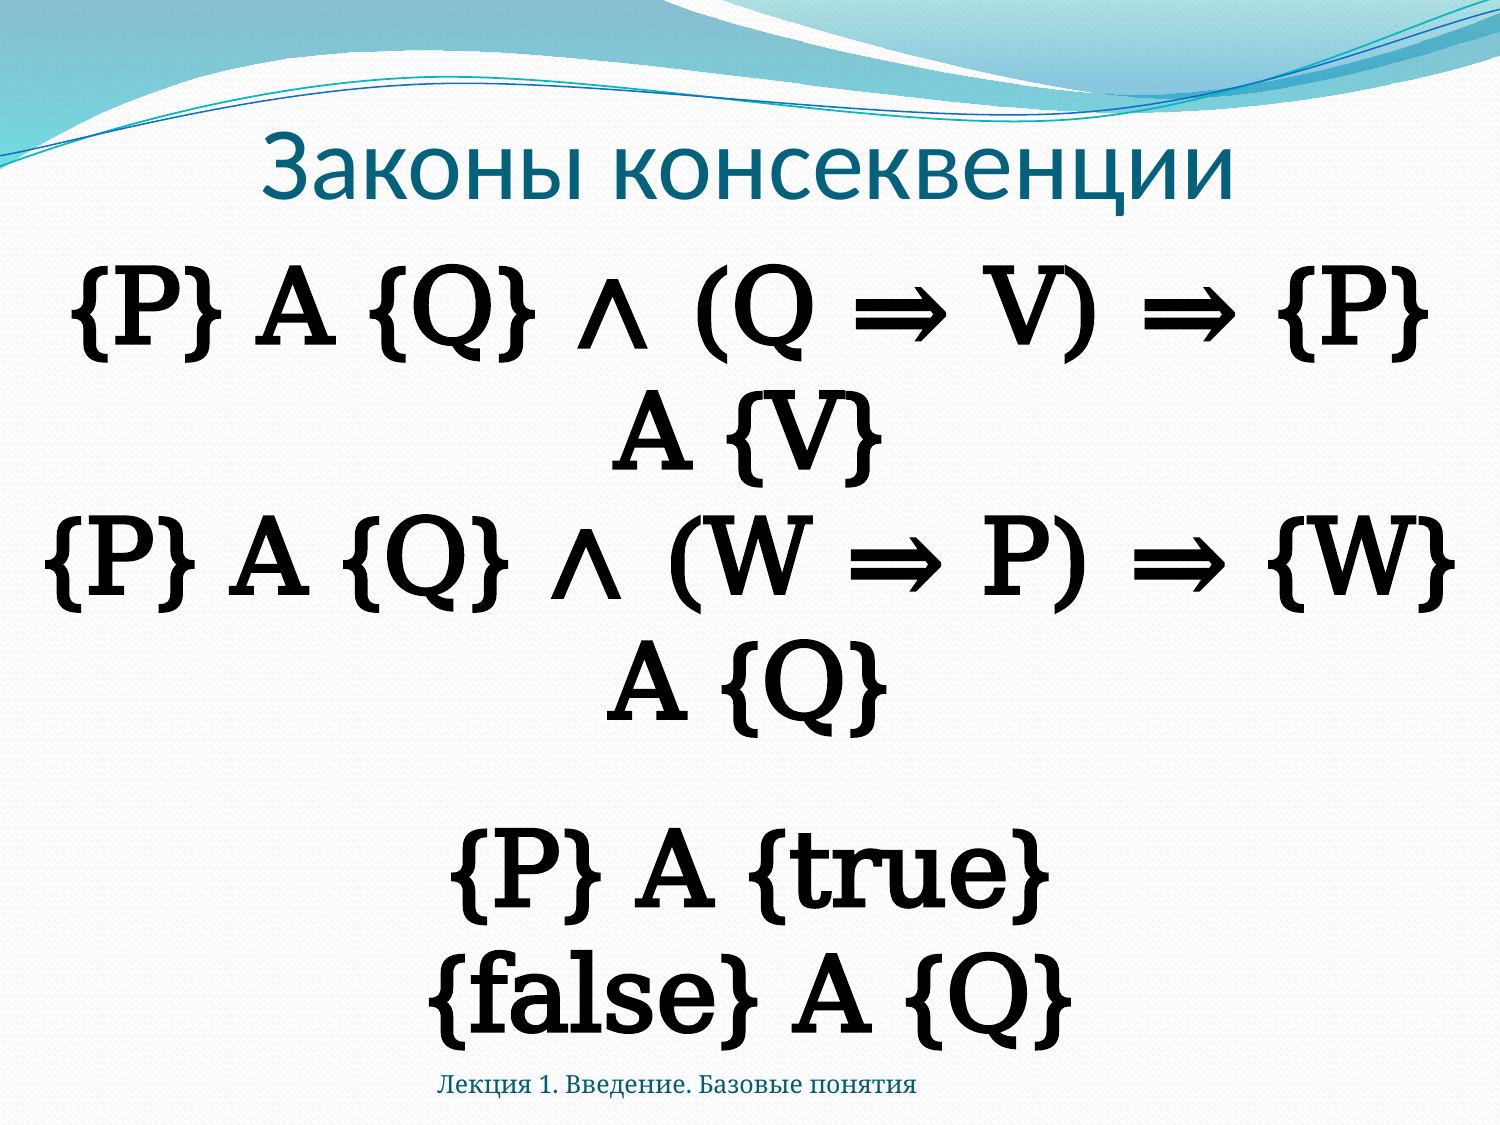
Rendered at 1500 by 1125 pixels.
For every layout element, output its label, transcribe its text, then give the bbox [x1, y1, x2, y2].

title Законы консеквенции [17, 80, 1483, 219]
footer Лекция 1. Введение. Базовые понятия [437, 1042, 988, 1103]
list {P} A {Q} ∧ (Q ⇒ V) ⇒ {P} A {V} {P} A {Q} ∧ (W ⇒ P) ⇒ {W} A {Q} {P} A {true} {false} A {Q} [17, 219, 1483, 1071]
